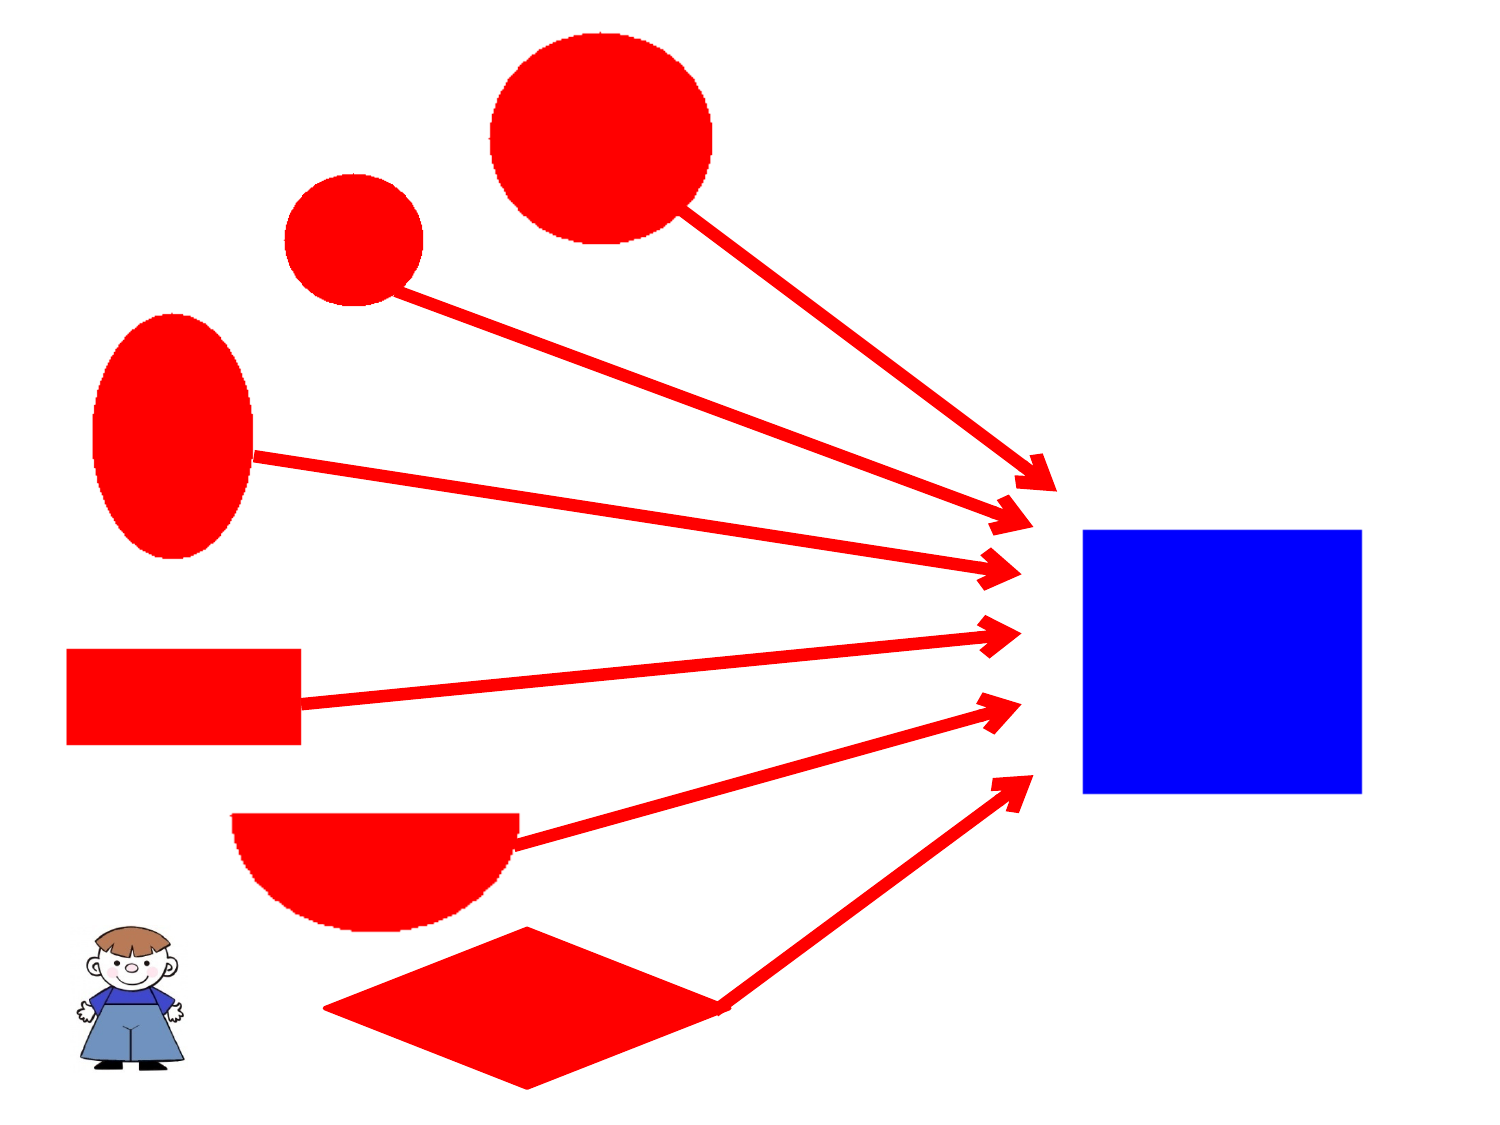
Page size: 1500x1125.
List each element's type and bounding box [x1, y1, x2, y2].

text_box [395, 290, 1034, 528]
picture [478, 30, 725, 257]
picture [277, 172, 432, 314]
picture [194, 798, 570, 949]
picture [64, 644, 304, 748]
text_box [714, 774, 1034, 1012]
text_box [300, 633, 1022, 705]
picture [88, 302, 261, 573]
text_box [678, 207, 1058, 492]
text_box [322, 945, 711, 1090]
picture [70, 925, 188, 1074]
text_box [253, 455, 1022, 575]
text_box [513, 703, 1022, 847]
picture [1080, 526, 1367, 800]
